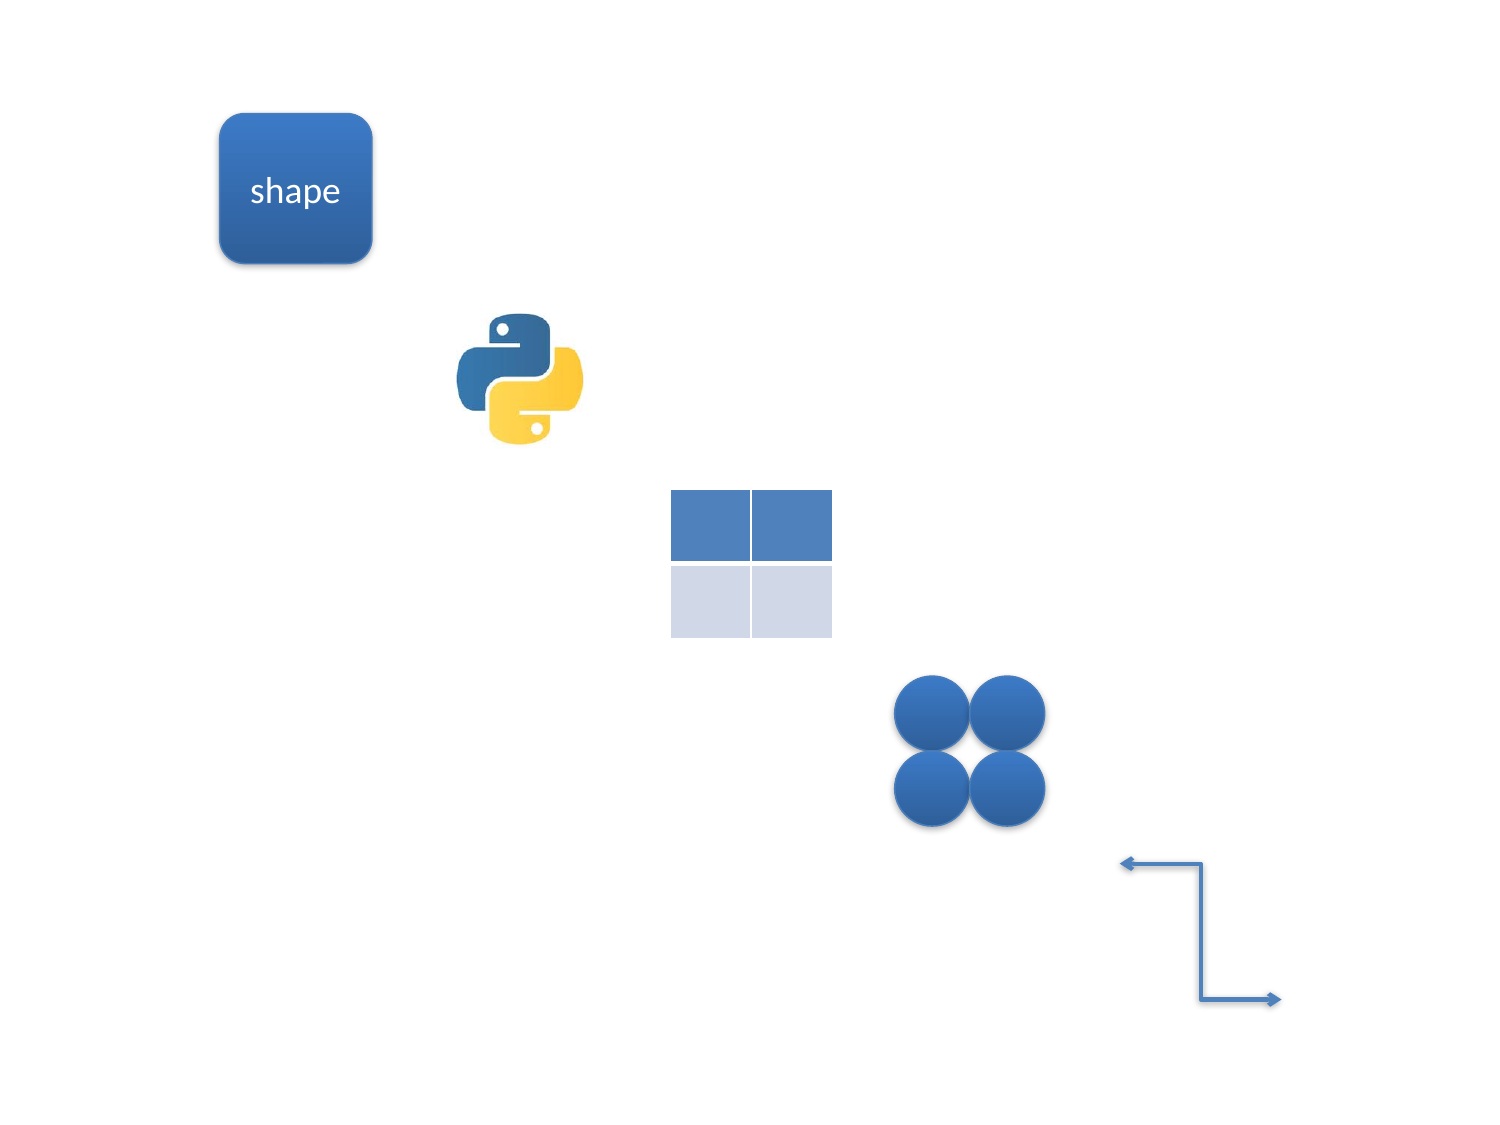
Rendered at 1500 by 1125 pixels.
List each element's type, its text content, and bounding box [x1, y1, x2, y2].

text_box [1119, 863, 1282, 1000]
table_header [752, 490, 832, 561]
table_cell [752, 566, 832, 638]
table_cell [671, 566, 750, 638]
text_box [894, 675, 1045, 827]
text_box shape [218, 112, 373, 265]
table_header [671, 490, 750, 561]
picture [444, 300, 595, 457]
